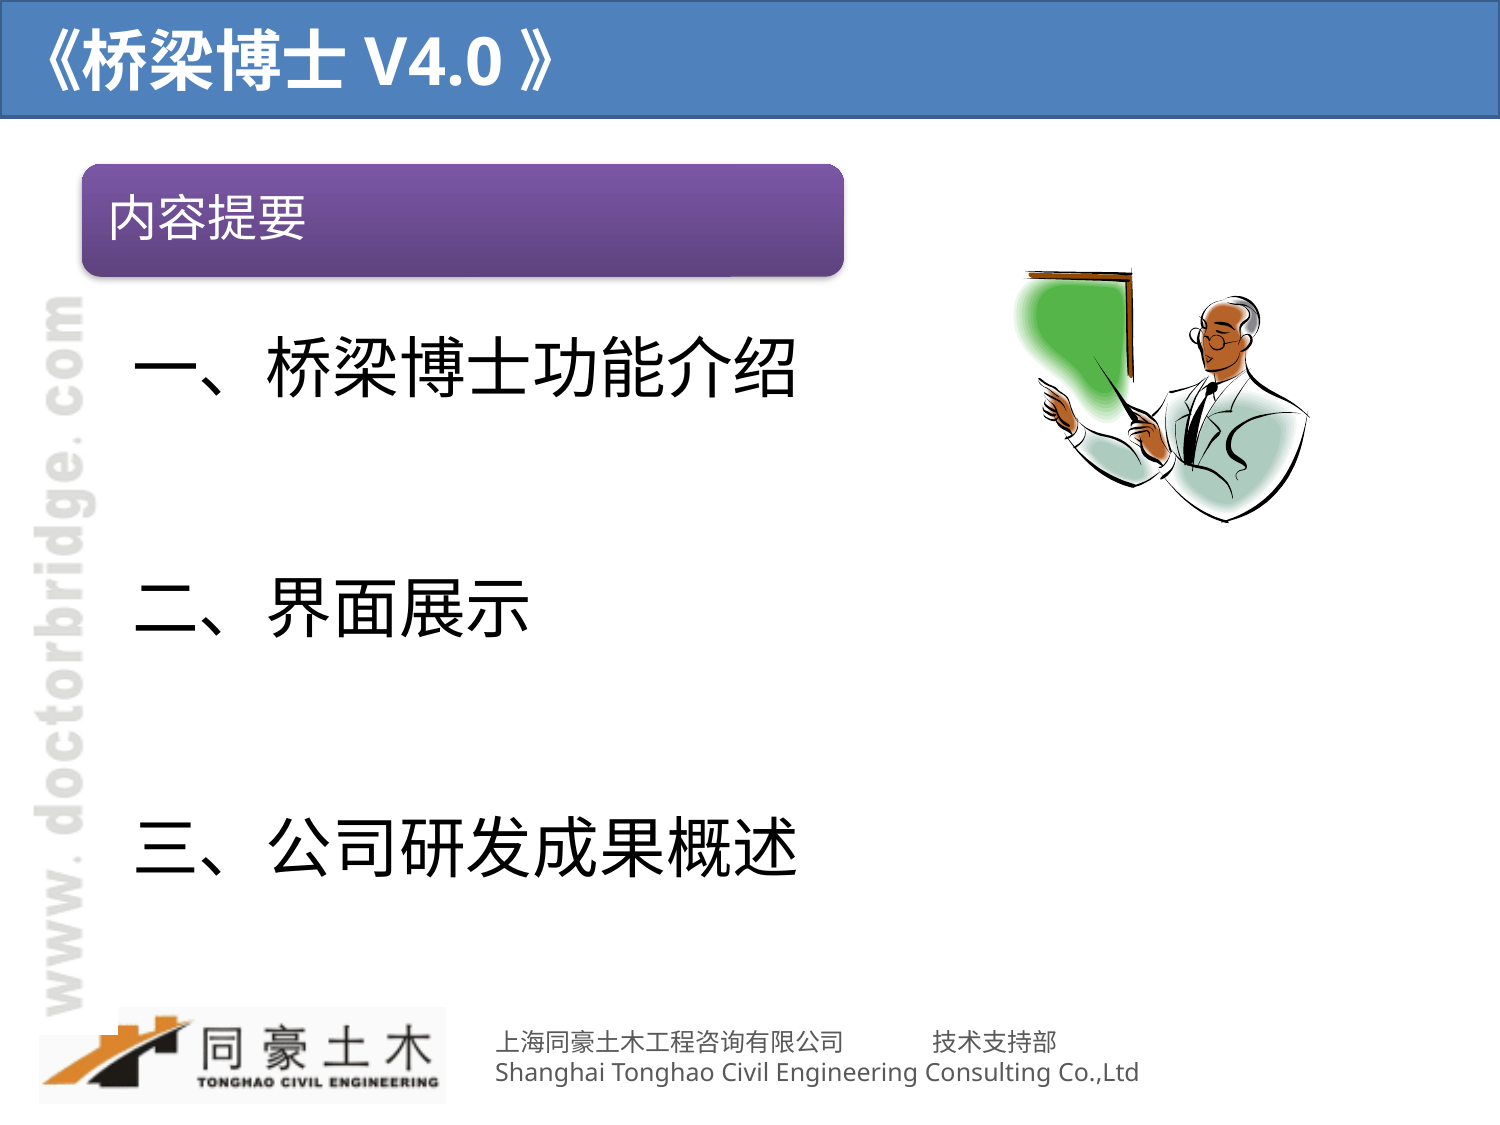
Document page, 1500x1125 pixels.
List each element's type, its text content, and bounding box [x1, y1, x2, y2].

picture [5, 290, 446, 1104]
text_box 上海同豪土木工程咨询有限公司 技术支持部 Shanghai Tonghao Civil Engineering Consulting Co.,Ltd [480, 1019, 1442, 1095]
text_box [81, 163, 844, 299]
picture [1009, 266, 1310, 524]
text_box 一、桥梁博士功能介绍 二、界面展示 三、公司研发成果概述 [122, 278, 1360, 894]
text_box 《桥梁博士V4.0》 [0, 0, 1500, 119]
